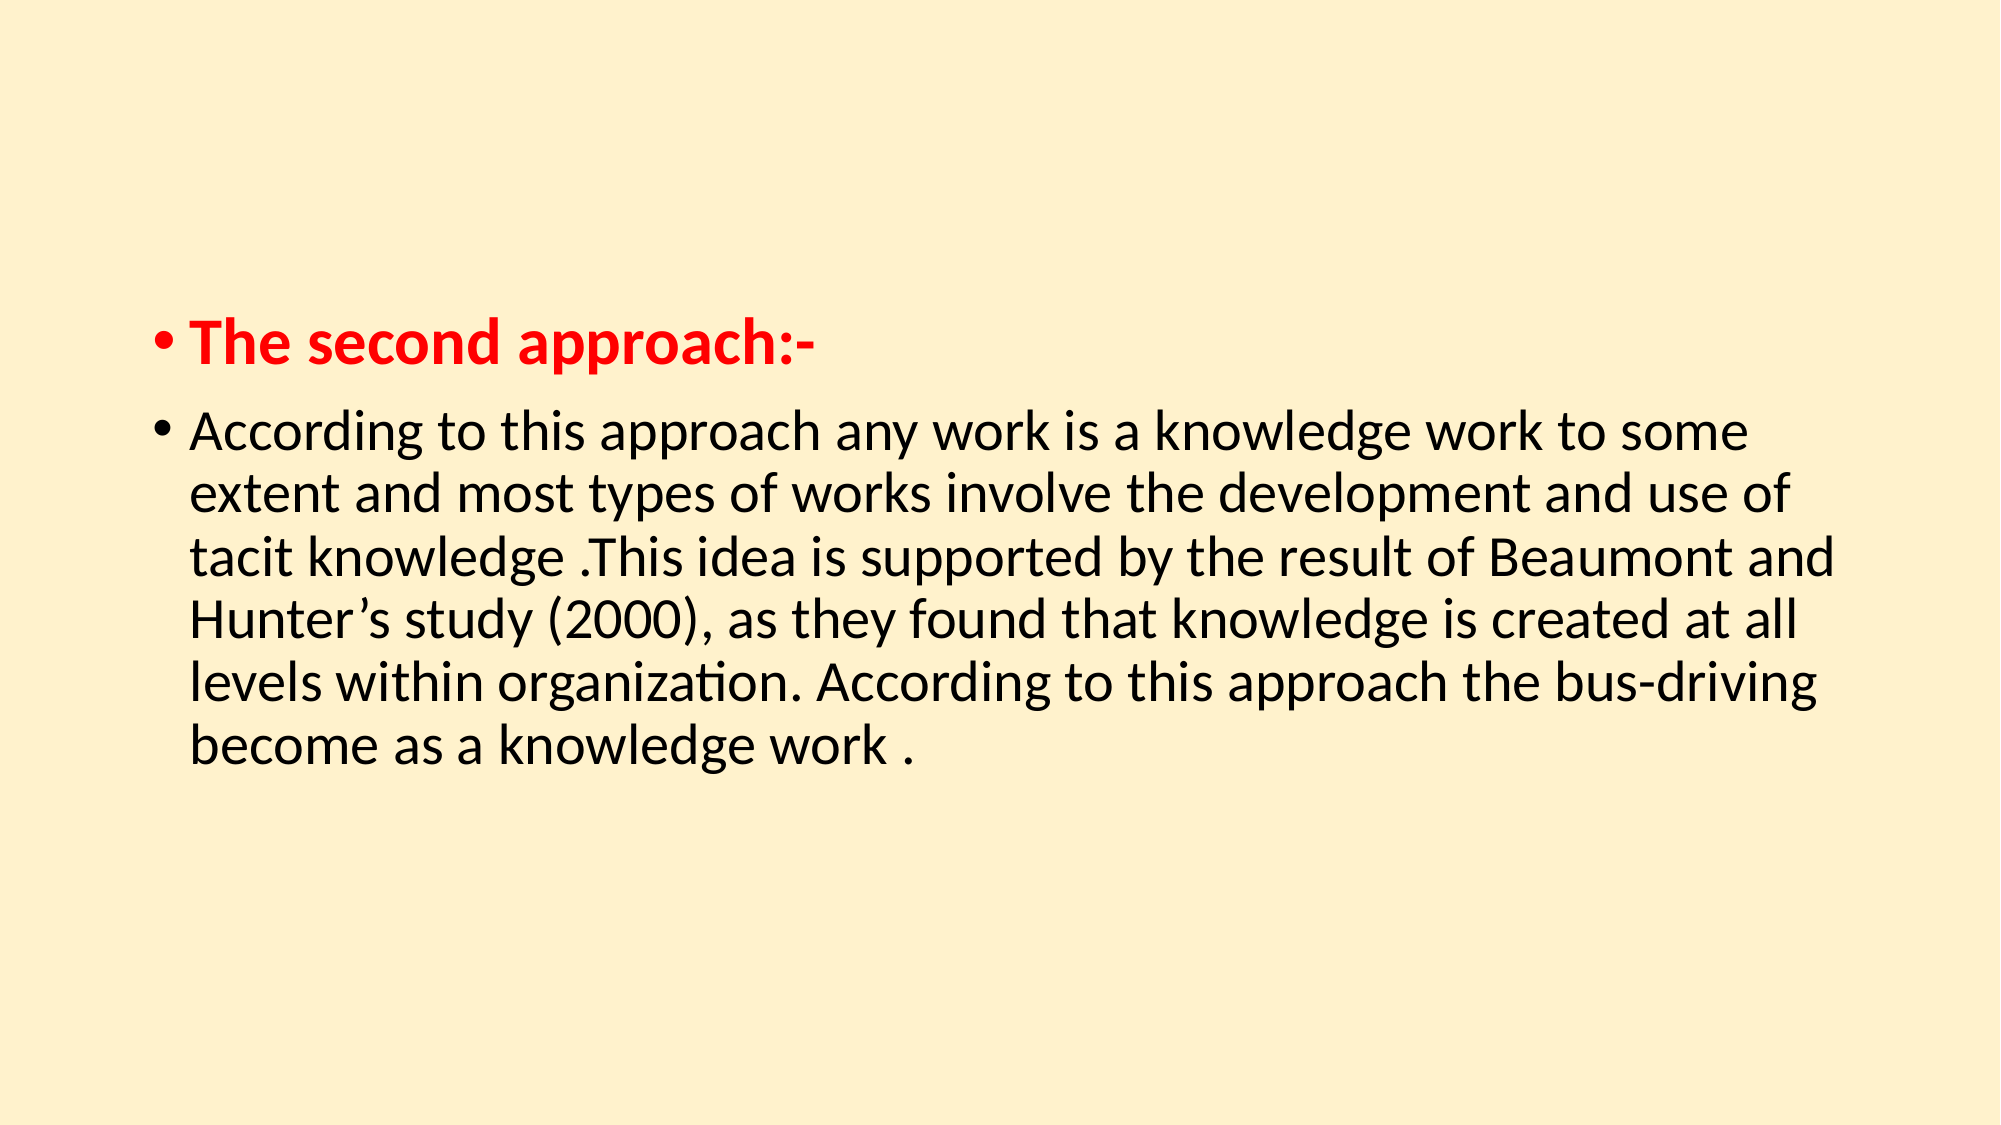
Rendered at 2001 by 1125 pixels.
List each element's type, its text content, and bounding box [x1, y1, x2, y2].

list The second approach:- According to this approach any work is a knowledge work to some extent and most types of works involve the development and use of tacit knowledge .This idea is supported by the result of Beaumont and Hunter’s study (2000), as they found that knowledge is created at all levels within organization. According to this approach the bus-driving become as a knowledge work . [137, 299, 1863, 1014]
